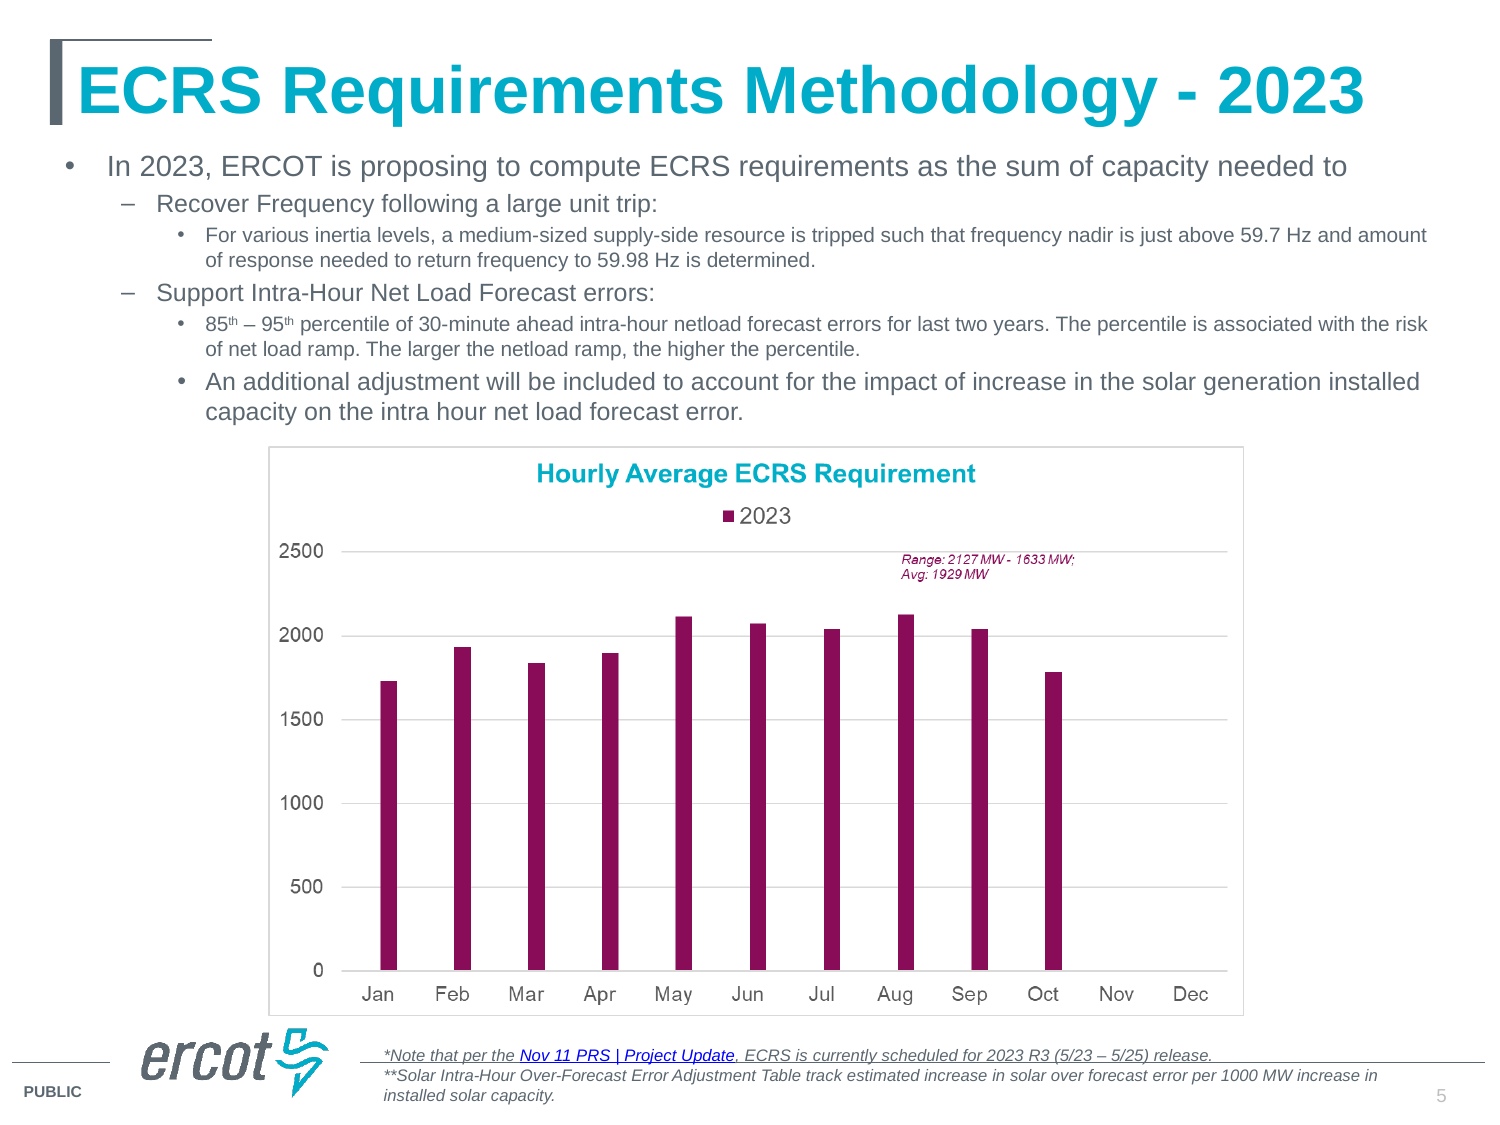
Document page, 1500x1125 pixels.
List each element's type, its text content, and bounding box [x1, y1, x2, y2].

picture [268, 446, 1245, 1016]
text_box *Note that per the Nov 11 PRS | Project Update, ECRS is currently scheduled for 2023 R3 (5/23 – 5/25) release. **Solar Intra-Hour Over-Forecast Error Adjustment Table track estimated increase in solar over forecast error per 1000 MW increase in installed solar capacity. [369, 1037, 1441, 1112]
picture [137, 1024, 332, 1100]
title ECRS Requirements Methodology - 2023 [62, 39, 1450, 125]
list In 2023, ERCOT is proposing to compute ECRS requirements as the sum of capacity needed to Recover Frequency following a large unit trip: For various inertia levels, a medium-sized supply-side resource is tripped such that frequency nadir is just above 59.7 Hz and amount of response needed to return frequency to 59.98 Hz is determined. Support Intra-Hour Net Load Forecast errors: 85th – 95th percentile of 30-minute ahead intra-hour netload forecast errors for last two years. The percentile is associated with the risk of net load ramp. The larger the netload ramp, the higher the percentile. An additional adjustment will be included to account for the impact of increase in the solar generation installed capacity on the intra hour net load forecast error. [50, 140, 1450, 972]
